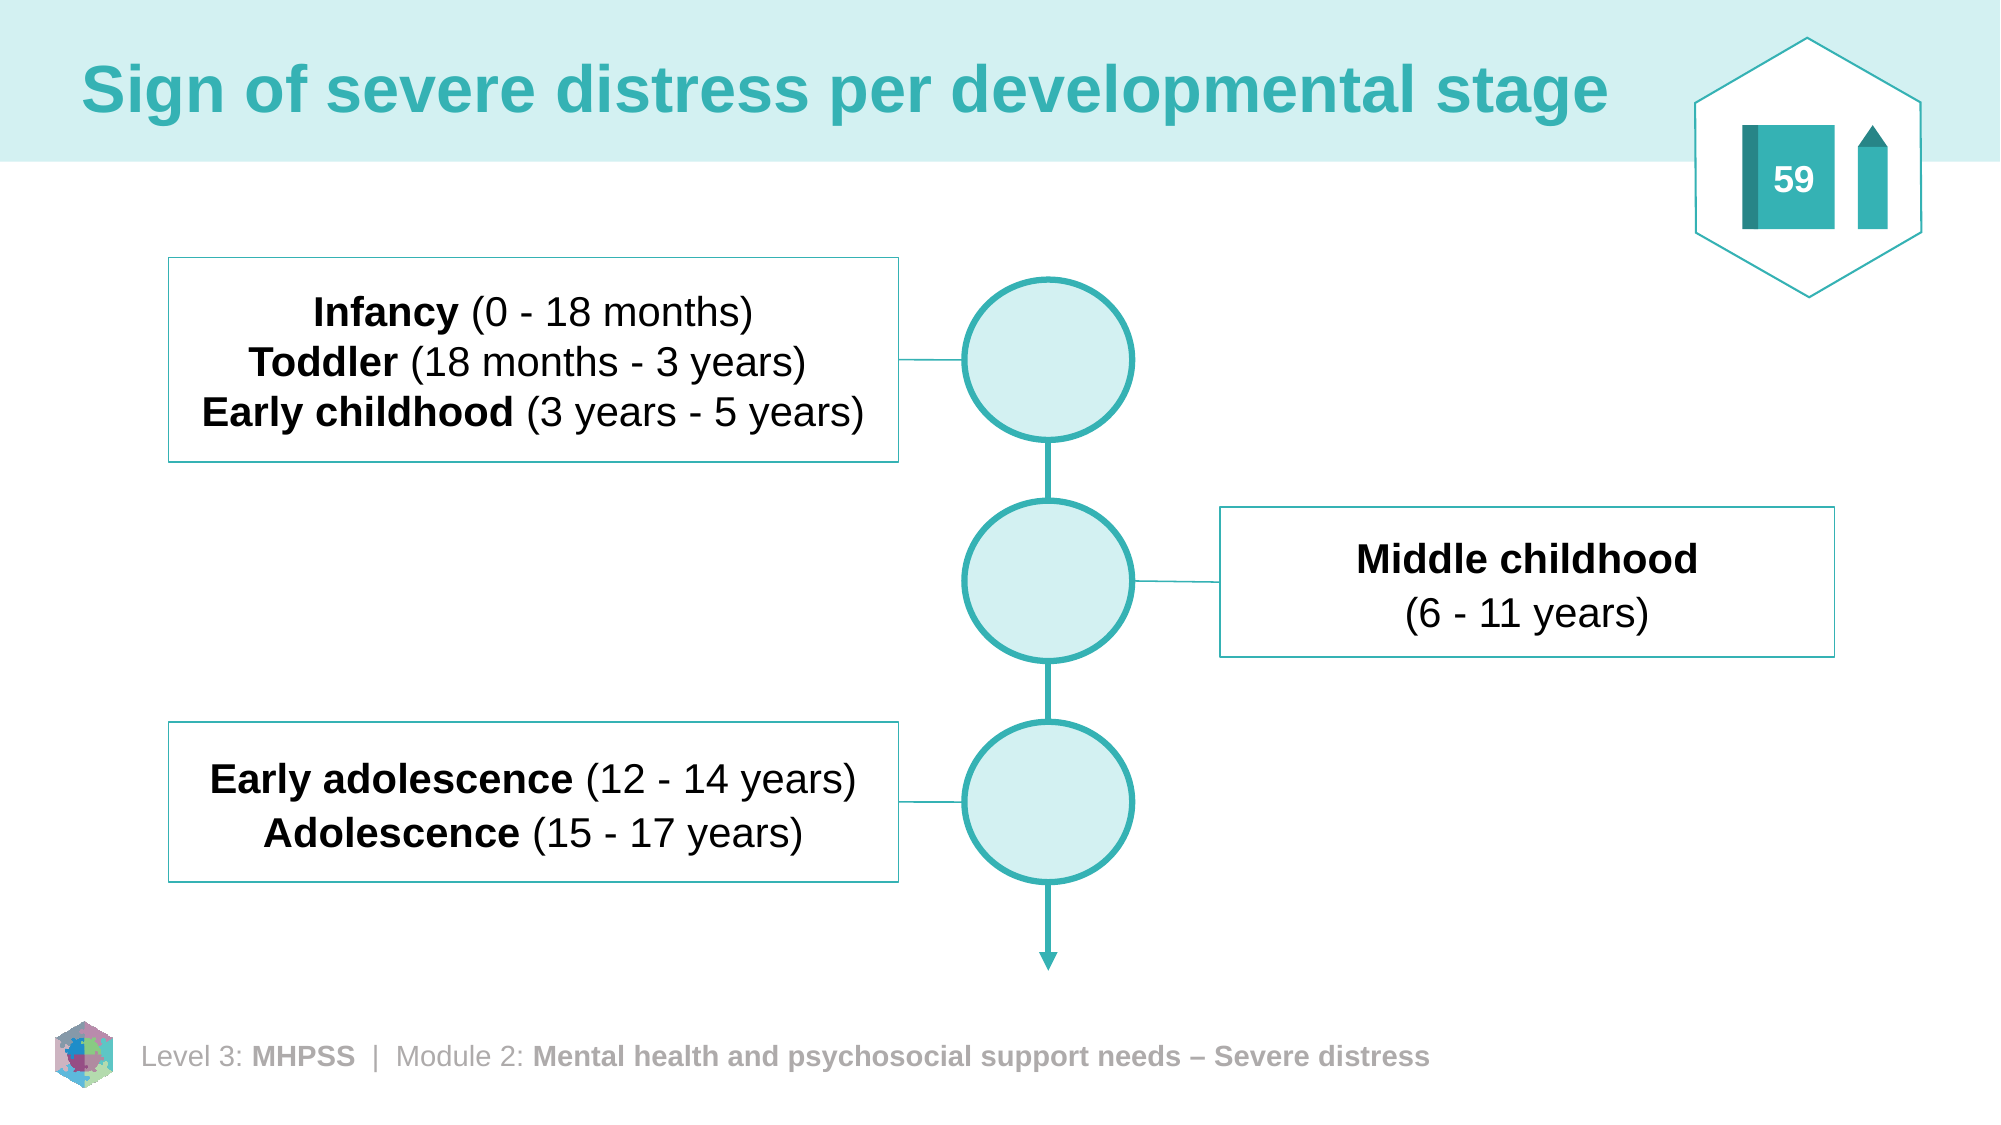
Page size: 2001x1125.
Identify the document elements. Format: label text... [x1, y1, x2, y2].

title Sign of severe distress per developmental stage [66, 19, 1634, 163]
picture [55, 1021, 113, 1088]
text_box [1639, 5, 1978, 330]
text_box [1052, 721, 1133, 883]
text_box [1052, 500, 1133, 661]
text_box Middle childhood (6 - 11 years) [1220, 506, 1835, 658]
text_box Early adolescence (12 - 14 years) Adolescence (15 - 17 years) [168, 721, 899, 883]
text_box [964, 500, 1043, 661]
text_box [964, 279, 1133, 440]
text_box Infancy (0 - 18 months) Toddler (18 months - 3 years) Early childhood (3 years - 5 years) [168, 257, 899, 462]
text_box [964, 721, 1043, 882]
